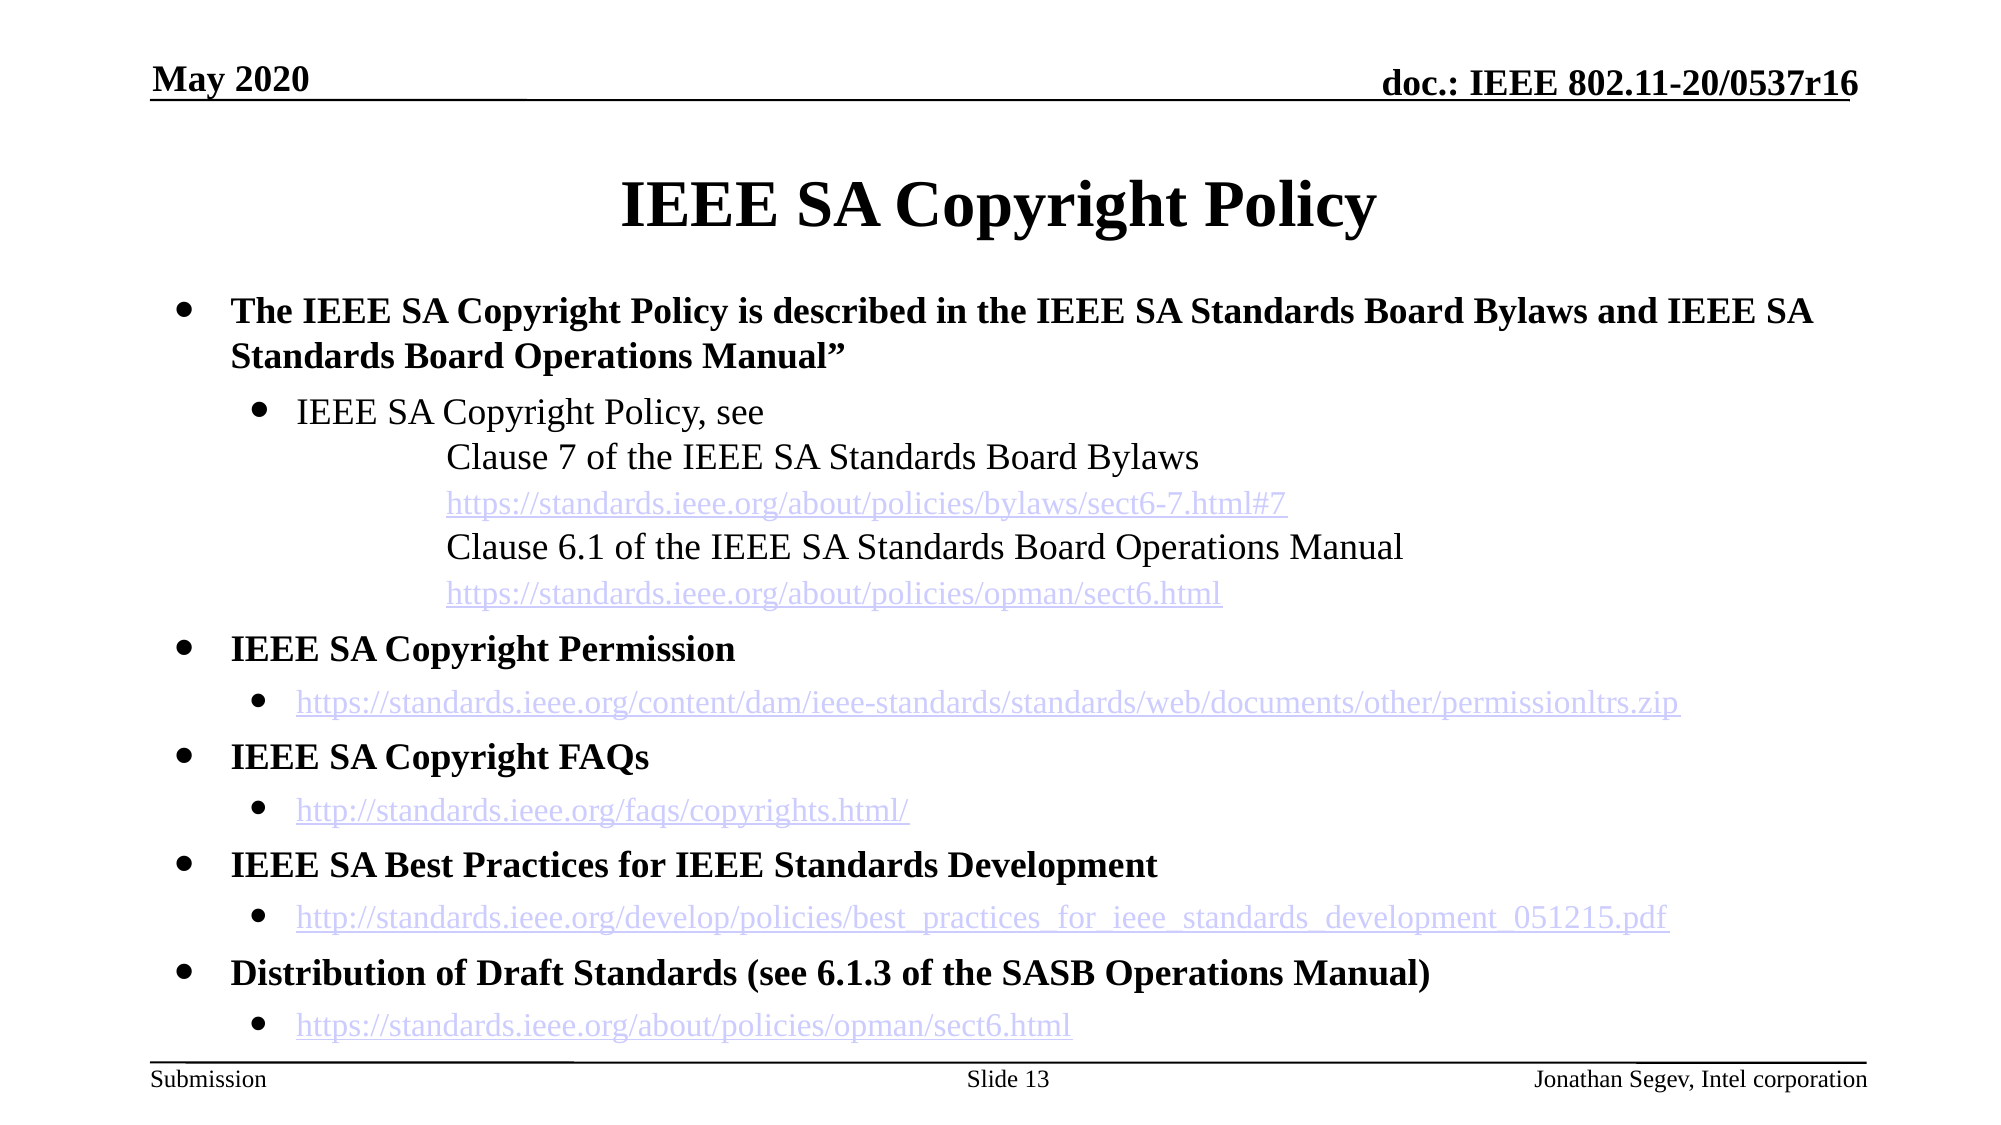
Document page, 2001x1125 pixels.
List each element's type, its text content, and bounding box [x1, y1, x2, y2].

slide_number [152, 54, 563, 100]
list The IEEE SA Copyright Policy is described in the IEEE SA Standards Board Bylaws and IEEE SA Standards Board Operations Manual” IEEE SA Copyright Policy, see Clause 7 of the IEEE SA Standards Board Bylaws https://standards.ieee.org/about/policies/bylaws/sect6-7.html#7 Clause 6.1 of the IEEE SA Standards Board Operations Manual https://standards.ieee.org/about/policies/opman/sect6.html IEEE SA Copyright Permission https://standards.ieee.org/content/dam/ieee-standards/standards/web/documents/other/permissionltrs.zip IEEE SA Copyright FAQs http://standards.ieee.org/faqs/copyrights.html/ IEEE SA Best Practices for IEEE Standards Development http://standards.ieee.org/develop/policies/best_practices_for_ieee_standards_development_051215.pdf Distribution of Draft Standards (see 6.1.3 of the SASB Operations Manual) https://standards.ieee.org/about/policies/opman/sect6.html [149, 278, 1850, 1000]
footer Jonathan Segev, Intel corporation [1171, 1061, 1869, 1093]
slide_number Slide 13 [950, 1061, 1067, 1123]
title IEEE SA Copyright Policy [149, 112, 1850, 278]
